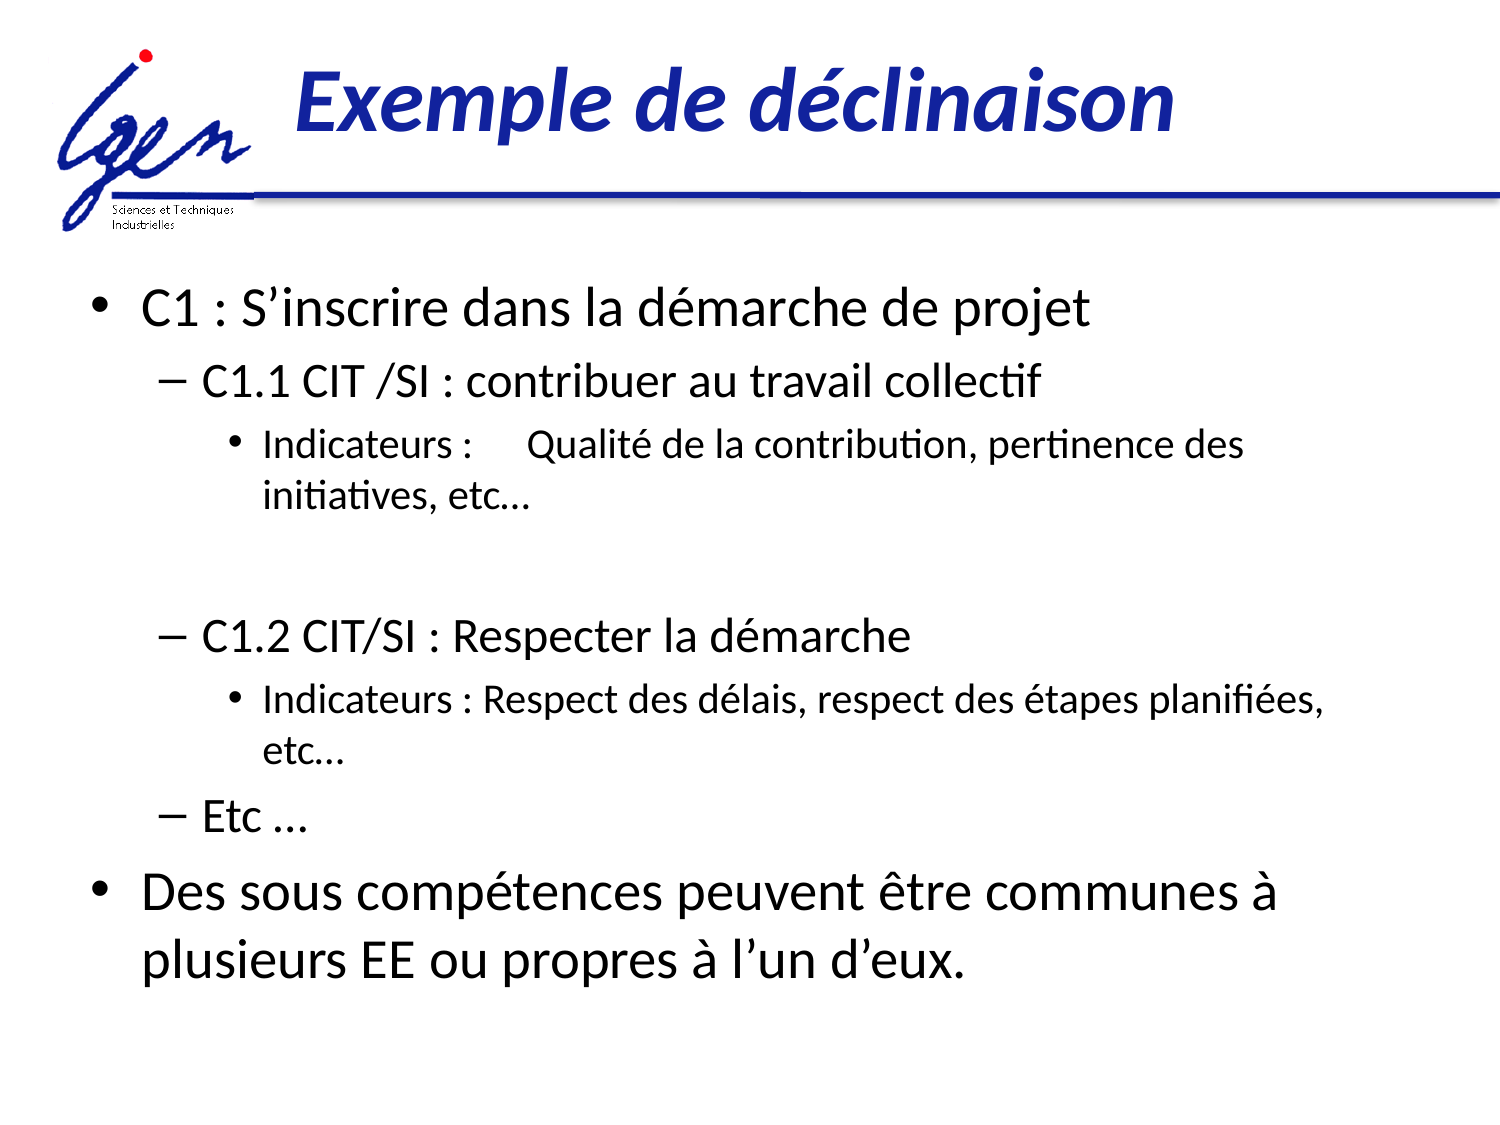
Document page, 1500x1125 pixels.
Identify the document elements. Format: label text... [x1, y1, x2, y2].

picture [48, 47, 254, 235]
list C1 : S’inscrire dans la démarche de projet C1.1 CIT /SI : contribuer au travail collectif Indicateurs : Qualité de la contribution, pertinence des initiatives, etc… C1.2 CIT/SI : Respecter la démarche Indicateurs : Respect des délais, respect des étapes planifiées, etc… Etc … Des sous compétences peuvent être communes à plusieurs EE ou propres à l’un d’eux. [75, 262, 1425, 1005]
title Exemple de déclinaison [279, 1, 1425, 189]
